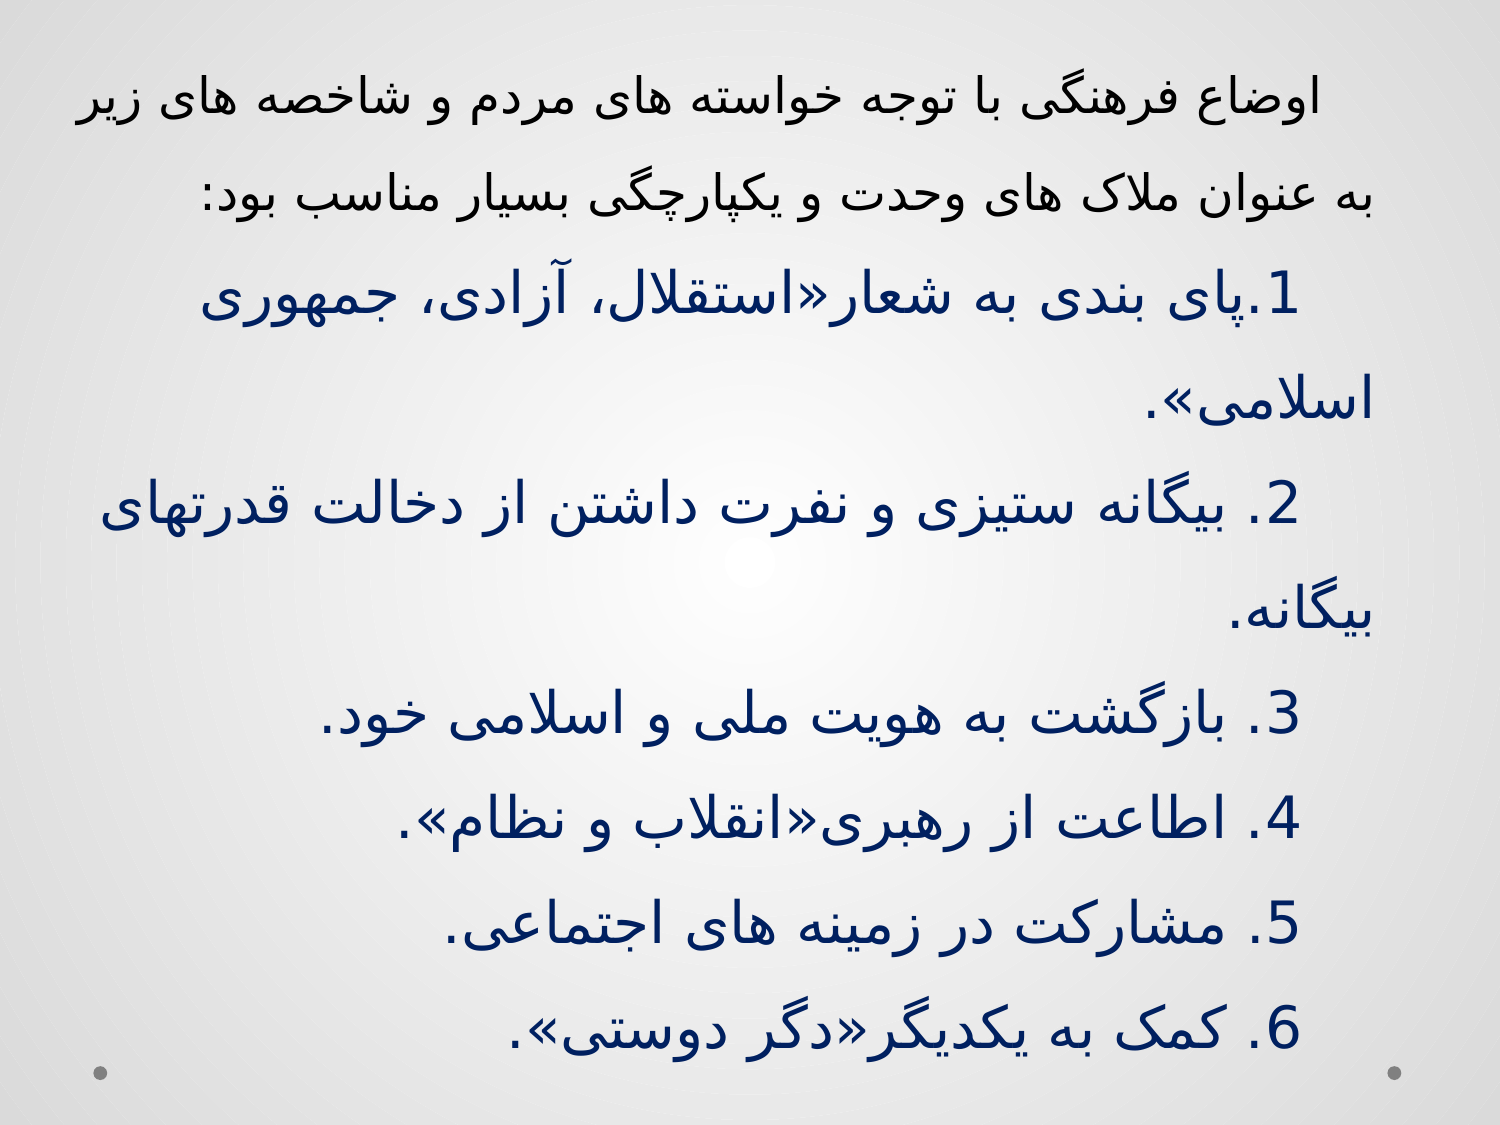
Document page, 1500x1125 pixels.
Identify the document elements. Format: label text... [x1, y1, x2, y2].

title وضعیت فرهنگی ایران اوضاع فرهنگی با توجه خواسته های مردم و شاخصه های زیر به عنوان ملاک های وحدت و یکپارچگی بسیار مناسب بود: 1.پای بندی به شعار«استقلال، آزادی، جمهوری اسلامی». 2. بیگانه ستیزی و نفرت داشتن از دخالت قدرتهای بیگانه. 3. بازگشت به هویت ملی و اسلامی خود. 4. اطاعت از رهبری«انقلاب و نظام». 5. مشارکت در زمینه های اجتماعی. 6. کمک به یکدیگر«دگر دوستی». [41, 149, 1392, 1125]
